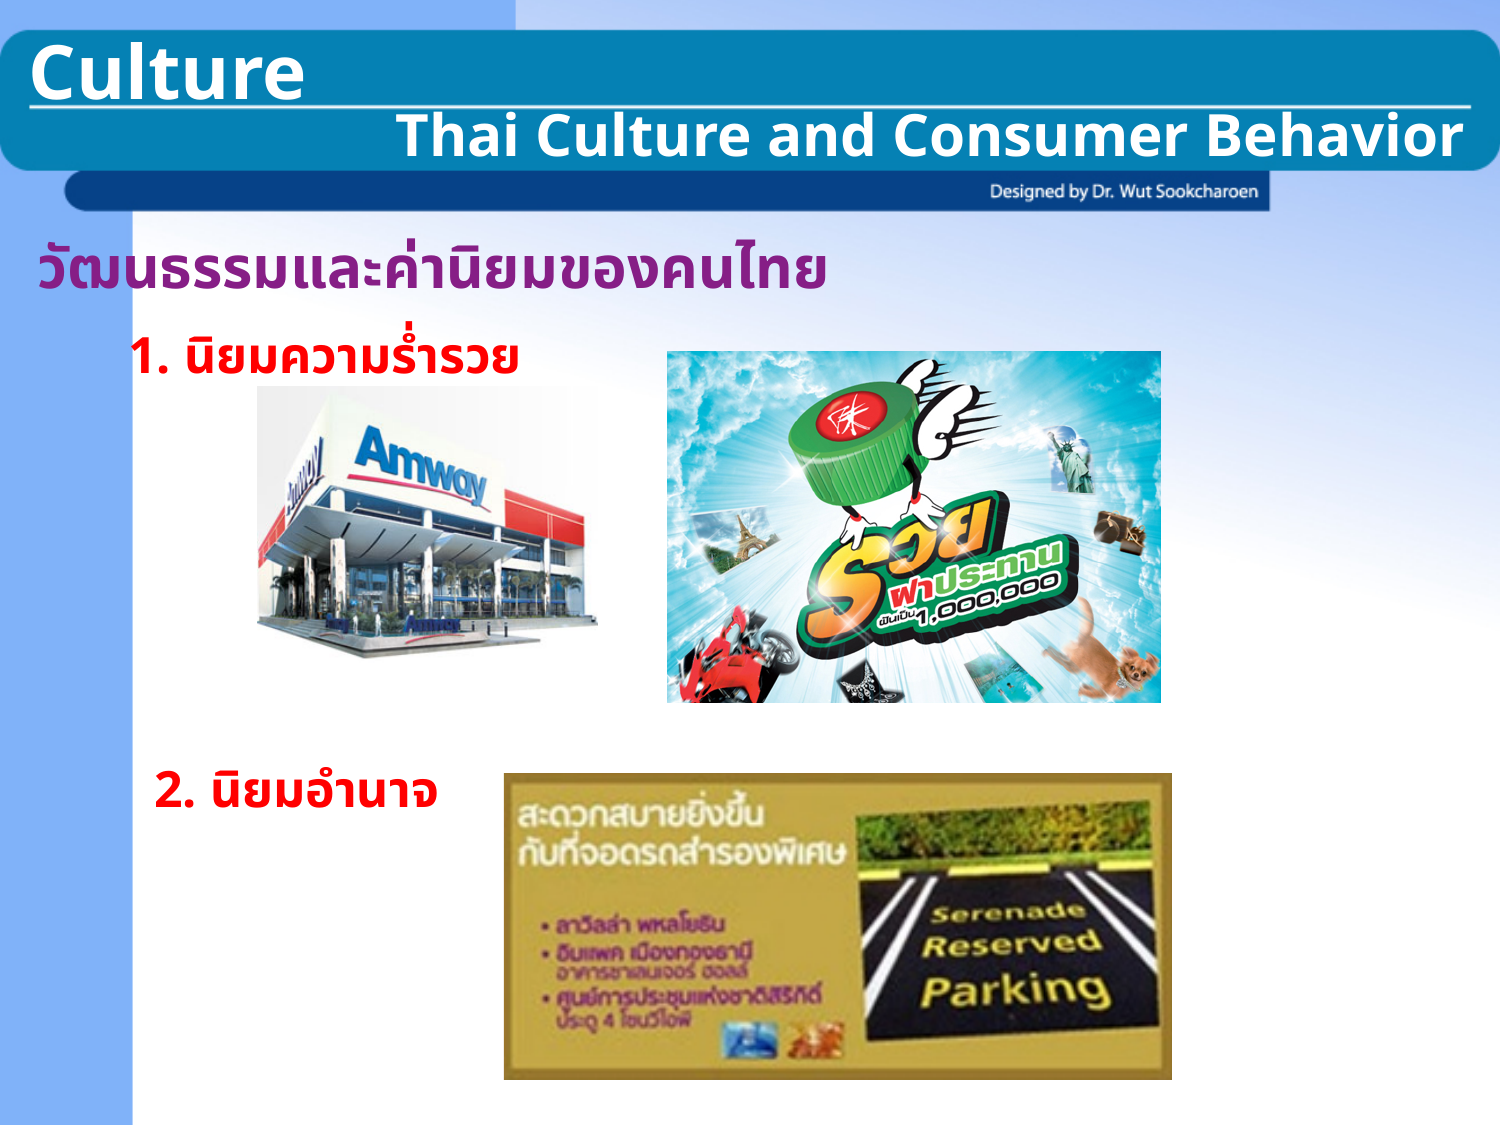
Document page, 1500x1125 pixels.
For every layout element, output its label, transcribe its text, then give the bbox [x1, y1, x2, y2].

text_box Culture [13, 32, 1475, 107]
text_box 2. นิยมอำนาจ [139, 749, 454, 825]
text_box Thai Culture and Consumer Behavior [37, 108, 1481, 172]
picture [0, 0, 1500, 54]
picture [0, 146, 1500, 1125]
text_box 1. นิยมความร่ำรวย [113, 316, 550, 392]
text_box วัฒนธรรมและค่านิยมของคนไทย [22, 222, 845, 308]
